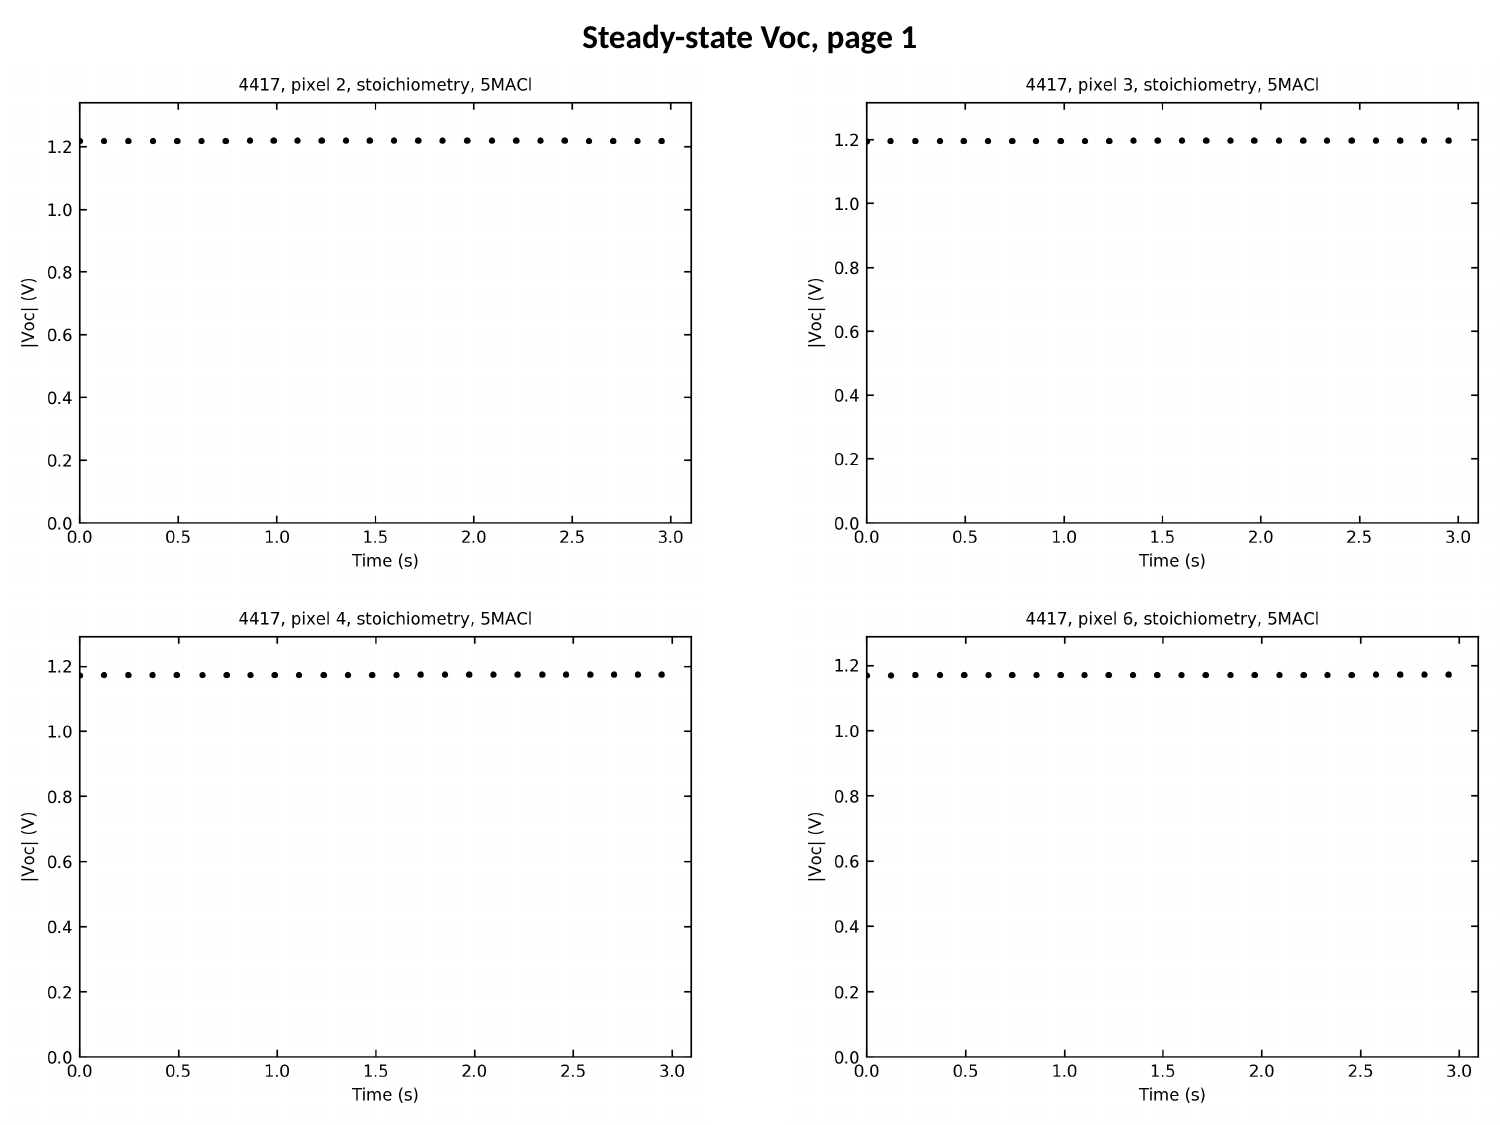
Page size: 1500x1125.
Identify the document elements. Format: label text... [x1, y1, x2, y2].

picture [787, 56, 1500, 1125]
picture [0, 56, 713, 1125]
title Steady-state Voc, page 1 [0, 0, 1500, 75]
